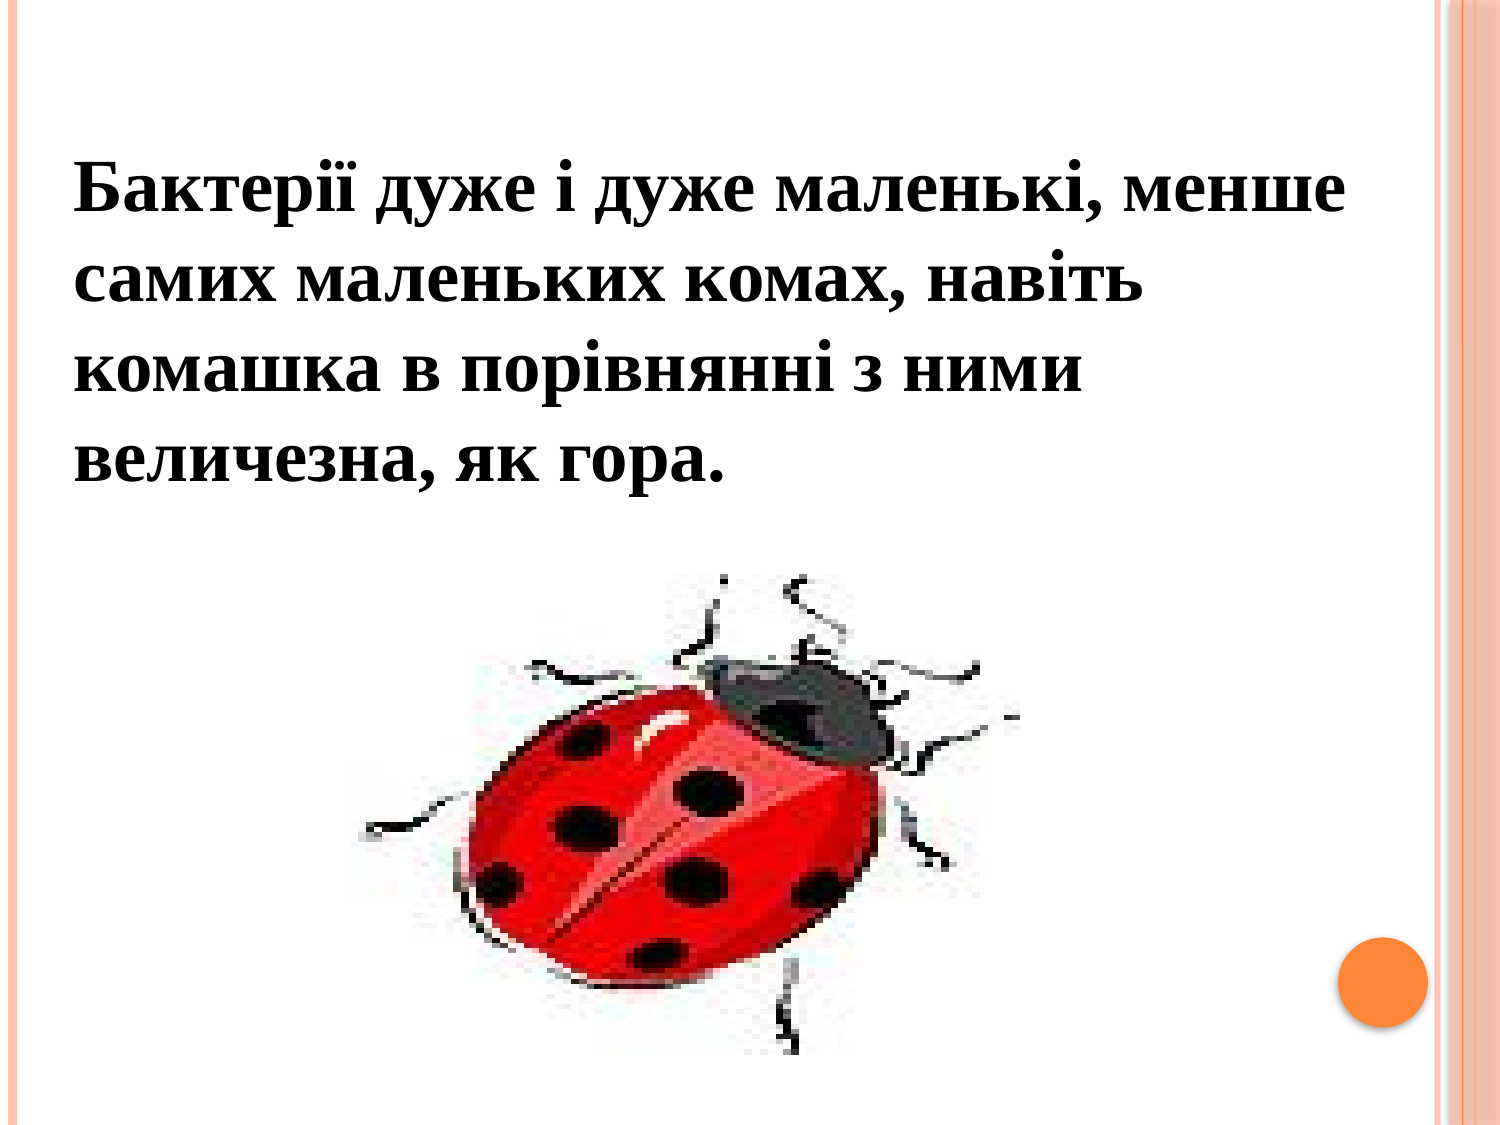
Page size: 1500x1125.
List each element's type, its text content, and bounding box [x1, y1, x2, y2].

text_box Бактерії дуже і дуже маленькі, менше самих маленьких комах, навіть комашка в порівнянні з ними величезна, як гора. [58, 128, 1372, 504]
picture [351, 573, 1021, 1056]
